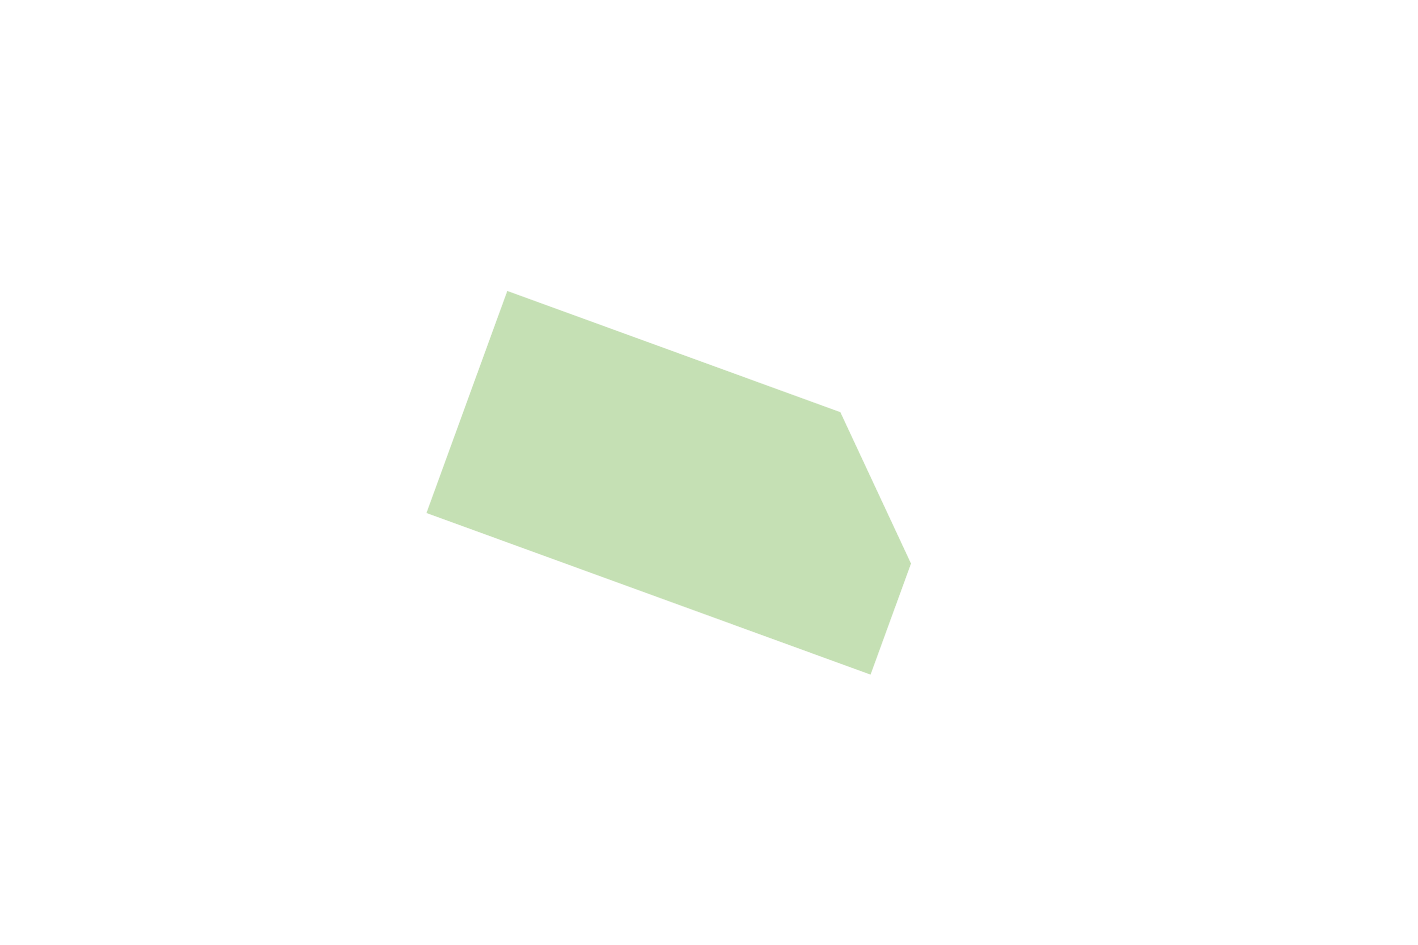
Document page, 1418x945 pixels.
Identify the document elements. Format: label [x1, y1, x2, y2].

text_box [425, 289, 913, 676]
